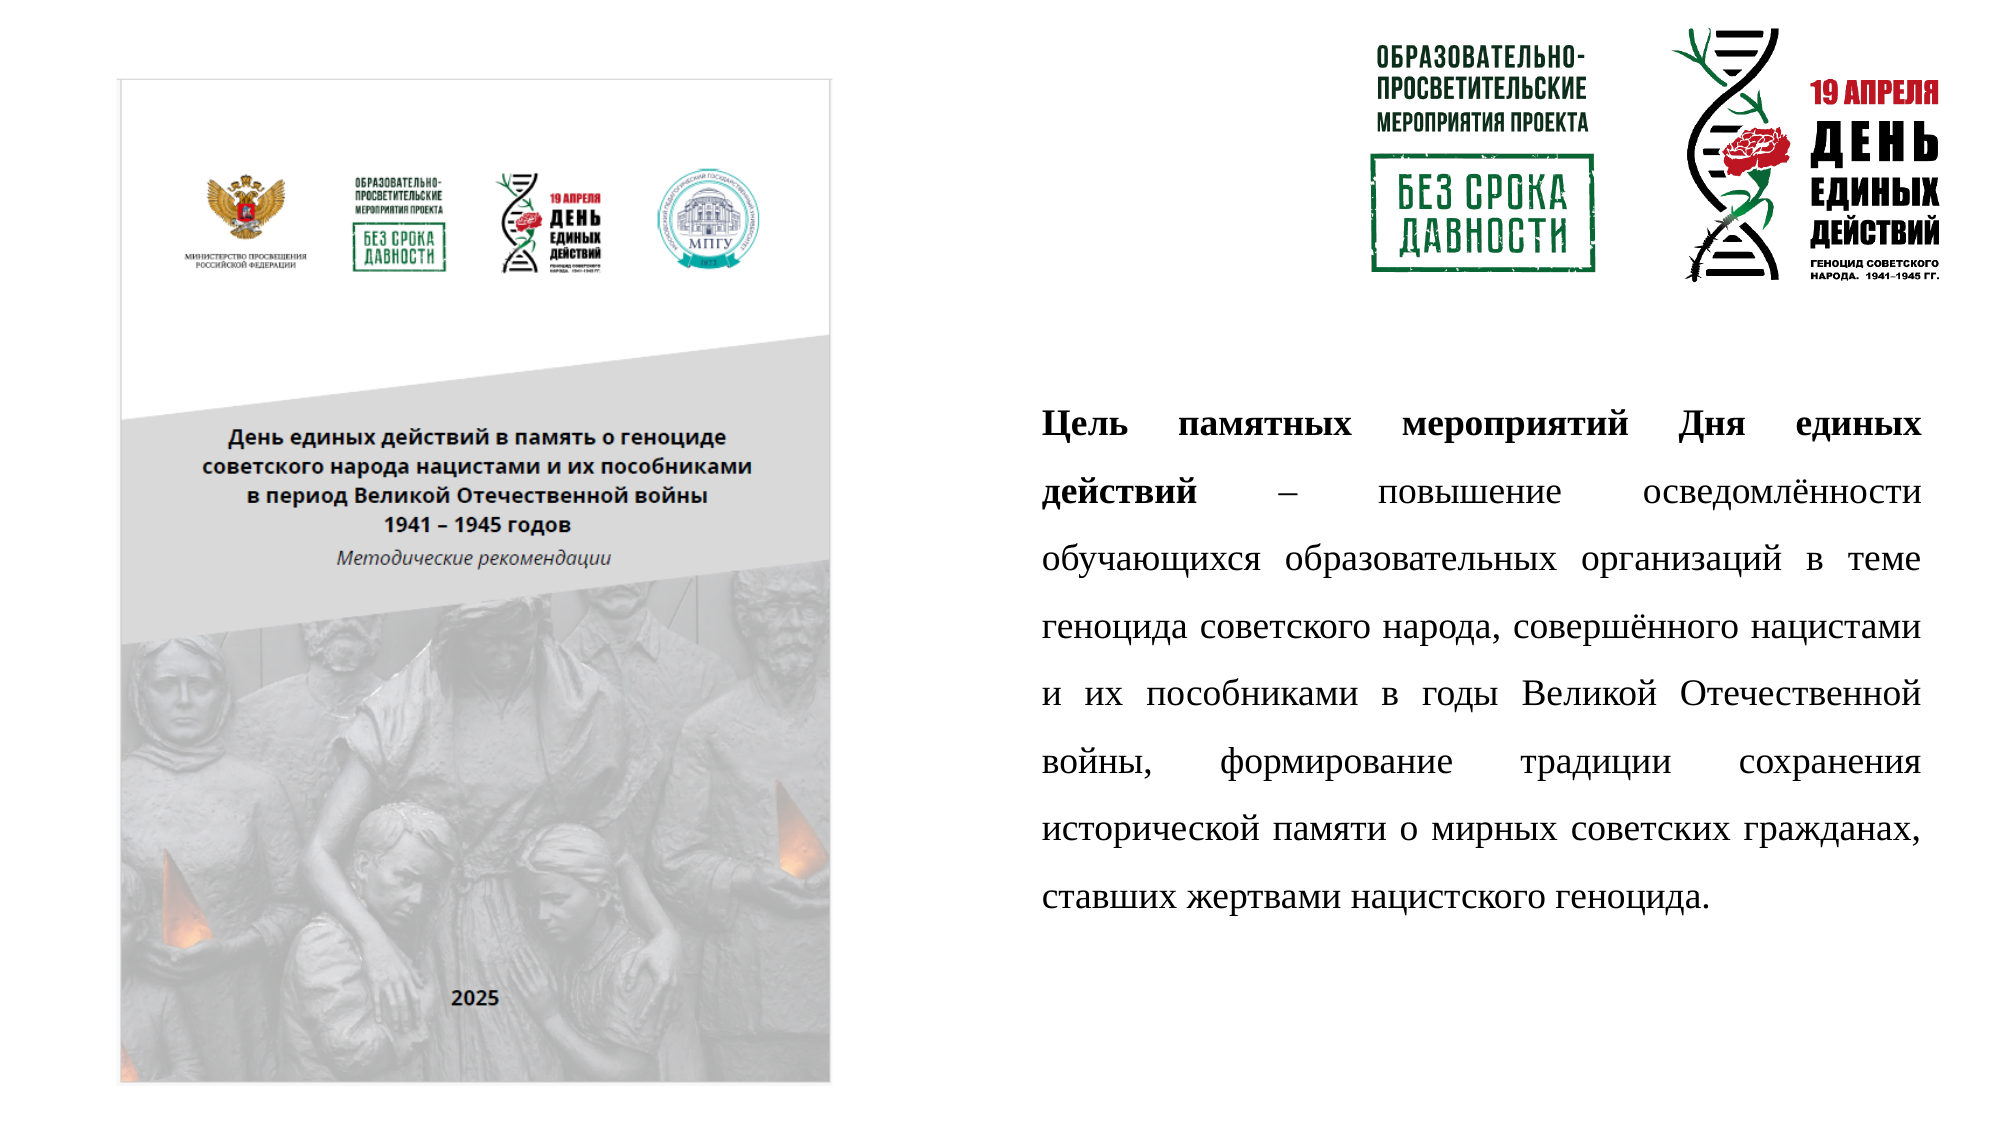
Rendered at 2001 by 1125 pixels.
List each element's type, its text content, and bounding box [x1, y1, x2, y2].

picture [116, 76, 833, 1086]
picture [1326, 0, 2000, 311]
text_box Цель памятных мероприятий Дня единых действий – повышение осведомлённости обучающихся образовательных организаций в теме геноцида советского народа, совершённого нацистами и их пособниками в годы Великой Отечественной войны, формирование традиции сохранения исторической памяти о мирных советских гражданах, ставших жертвами нацистского геноцида. [1027, 368, 1938, 924]
